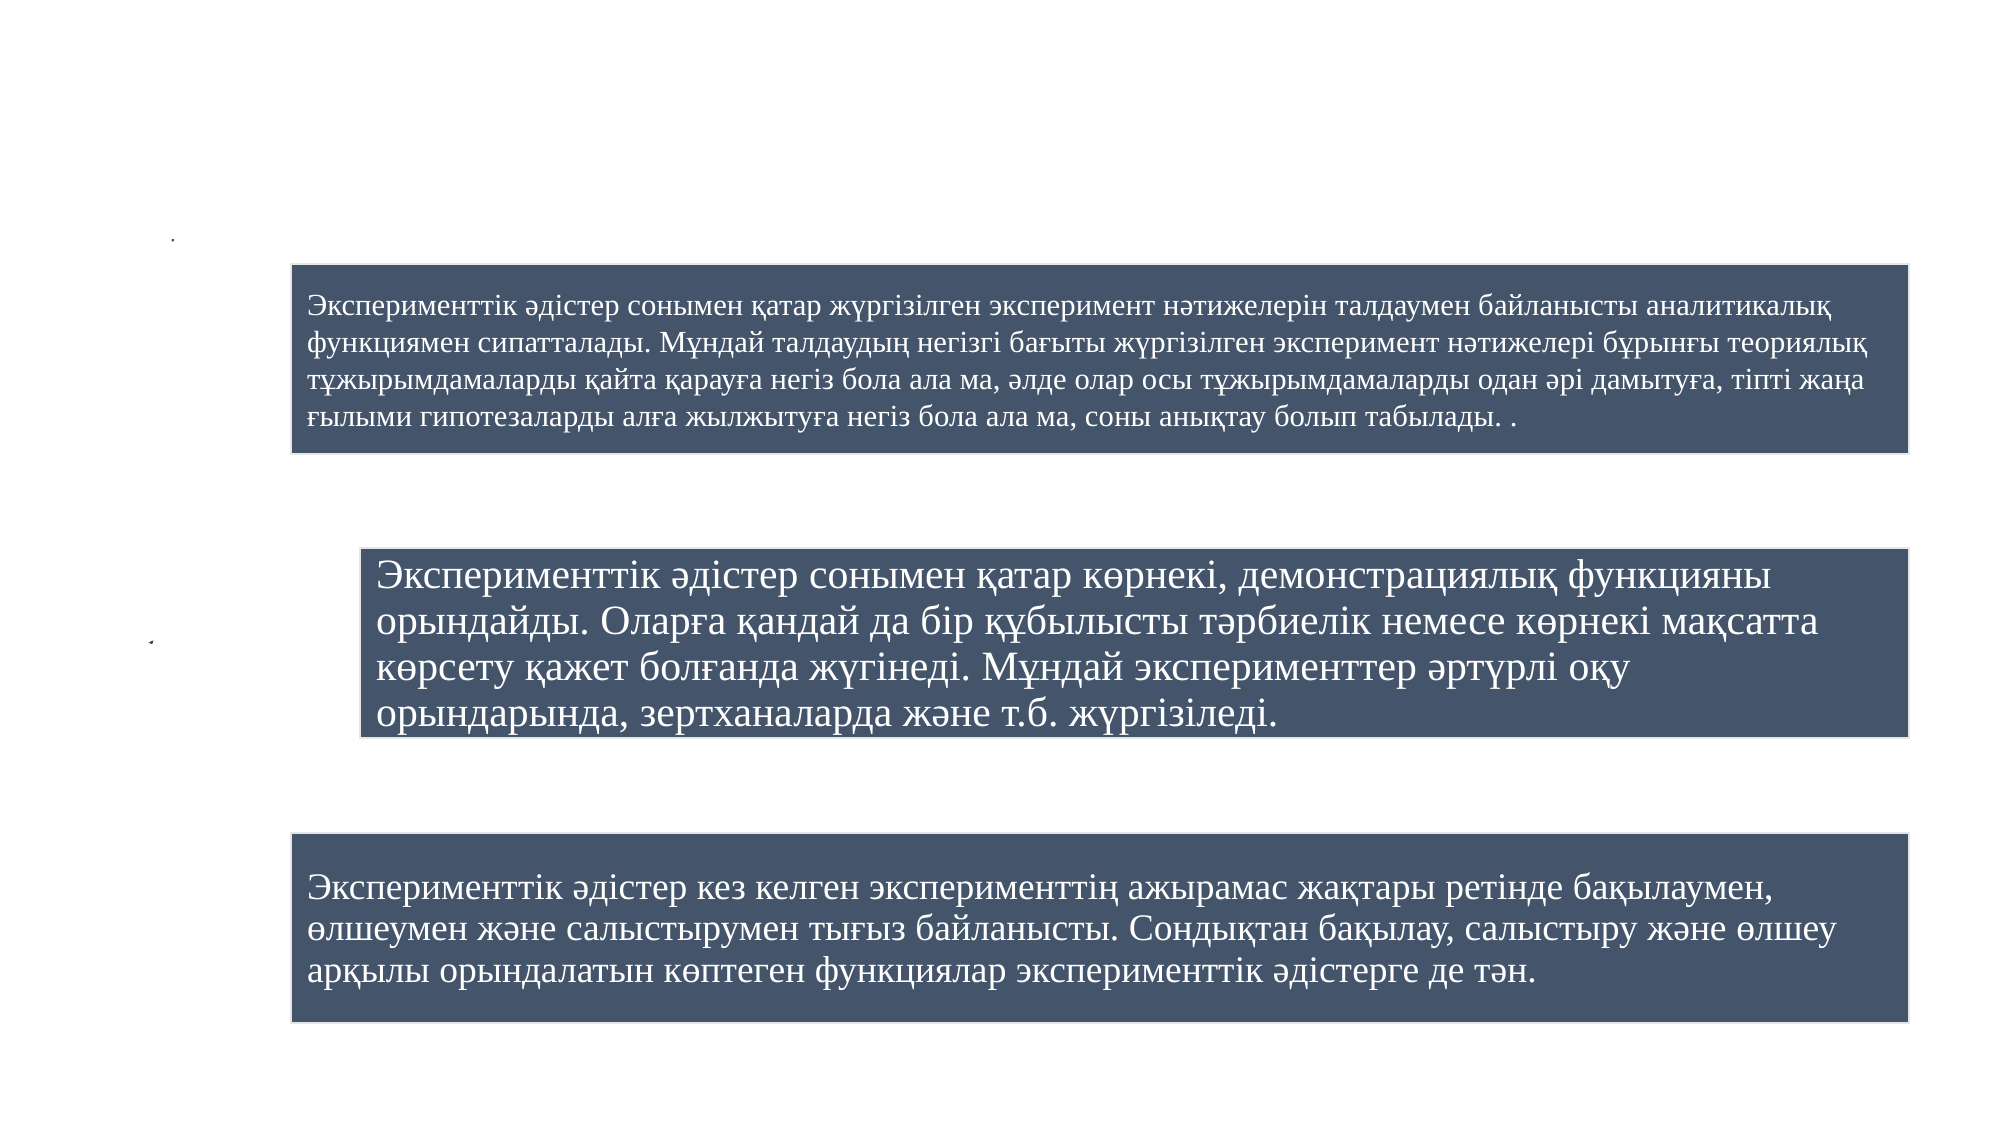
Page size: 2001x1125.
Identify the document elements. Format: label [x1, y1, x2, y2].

list [146, 85, 1910, 1035]
